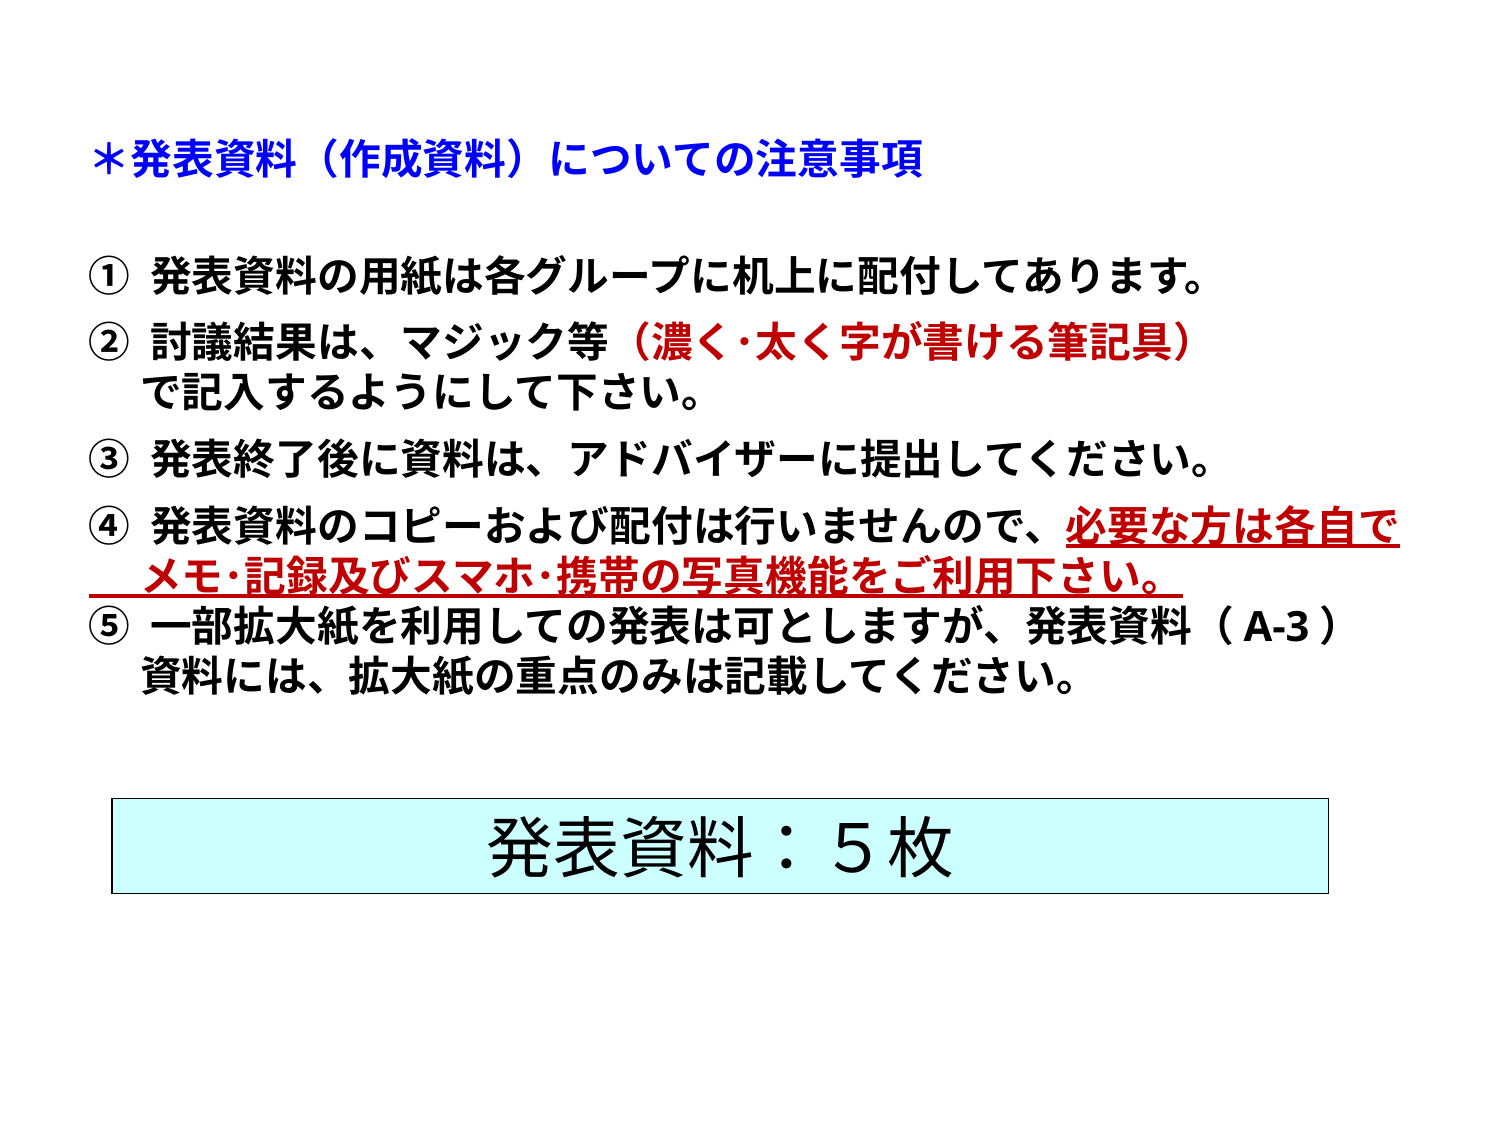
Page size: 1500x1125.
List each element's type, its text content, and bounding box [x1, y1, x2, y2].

text_box 発表資料：５枚 [112, 798, 1329, 894]
text_box ＊発表資料（作成資料）についての注意事項 ① 発表資料の用紙は各グループに机上に配付してあります。 ② 討議結果は、マジック等（濃く･太く字が書ける筆記具） で記入するようにして下さい。 ③ 発表終了後に資料は、アドバイザーに提出してください。 ④ 発表資料のコピーおよび配付は行いませんので、必要な方は各自で メモ･記録及びスマホ･携帯の写真機能をご利用下さい。 ⑤ 一部拡大紙を利用しての発表は可としますが、発表資料（A-3） 資料には、拡大紙の重点のみは記載してください。 [74, 125, 1500, 757]
